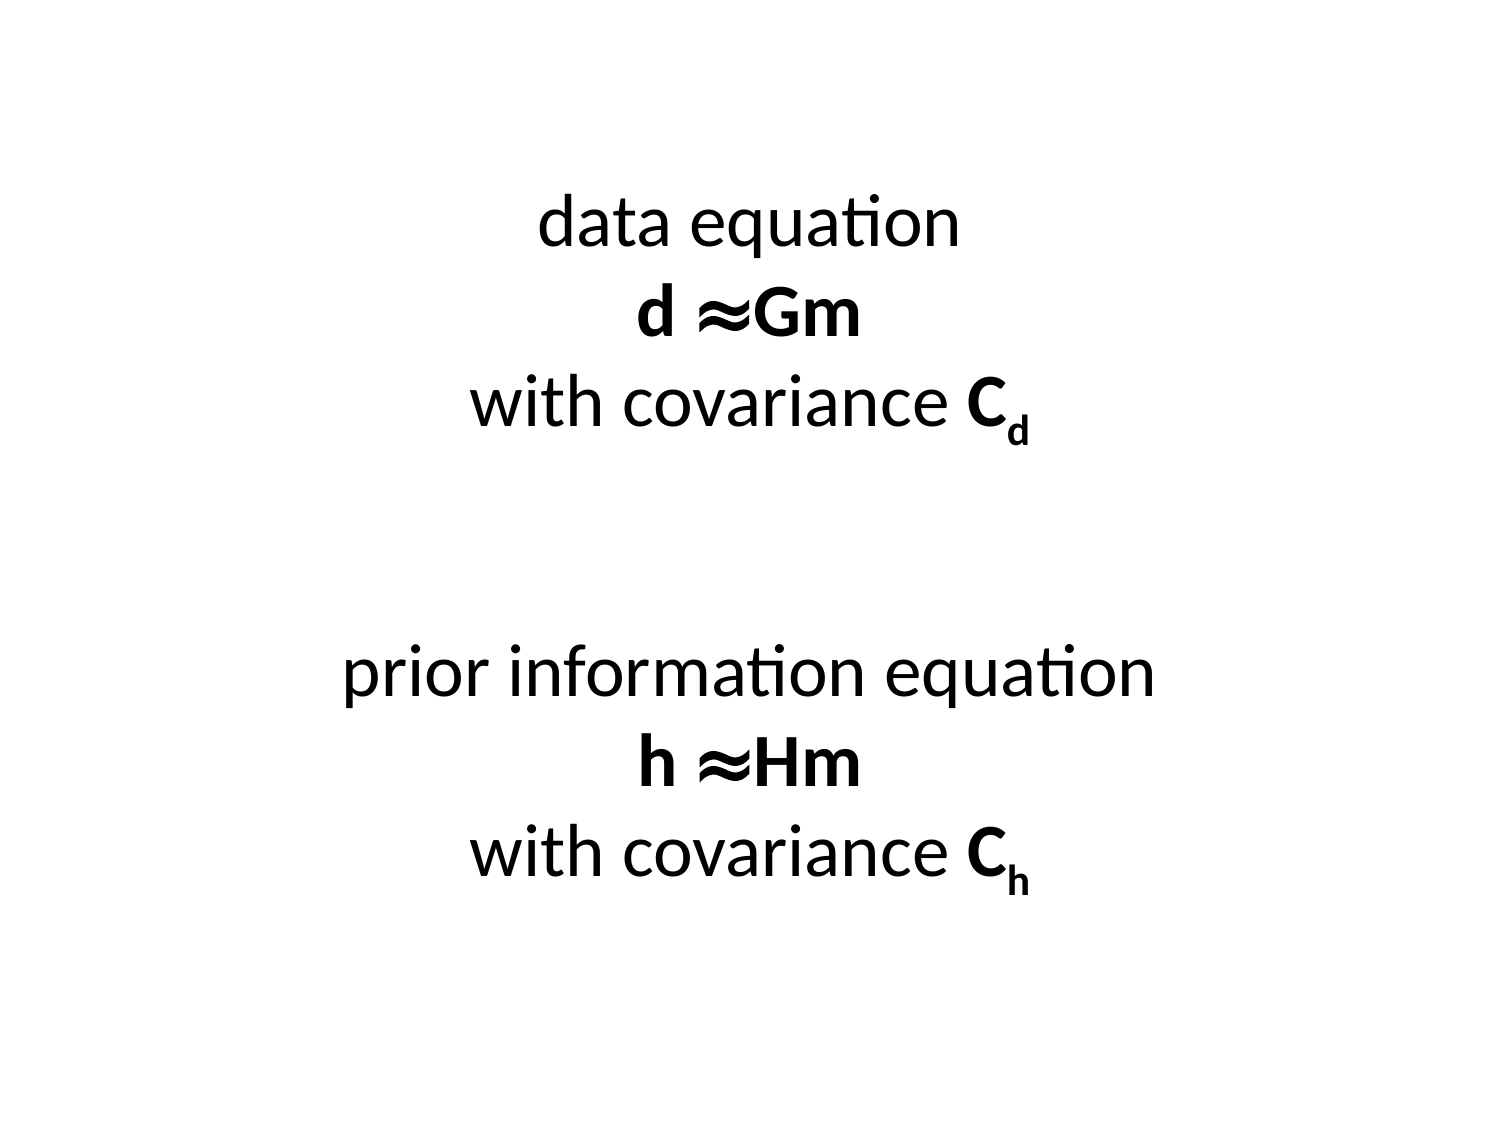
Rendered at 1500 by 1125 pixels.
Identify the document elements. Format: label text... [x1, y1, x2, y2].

title data equation d ≈Gm with covariance Cd [112, 162, 1388, 463]
text_box prior information equation h ≈Hm with covariance Ch [112, 612, 1388, 913]
